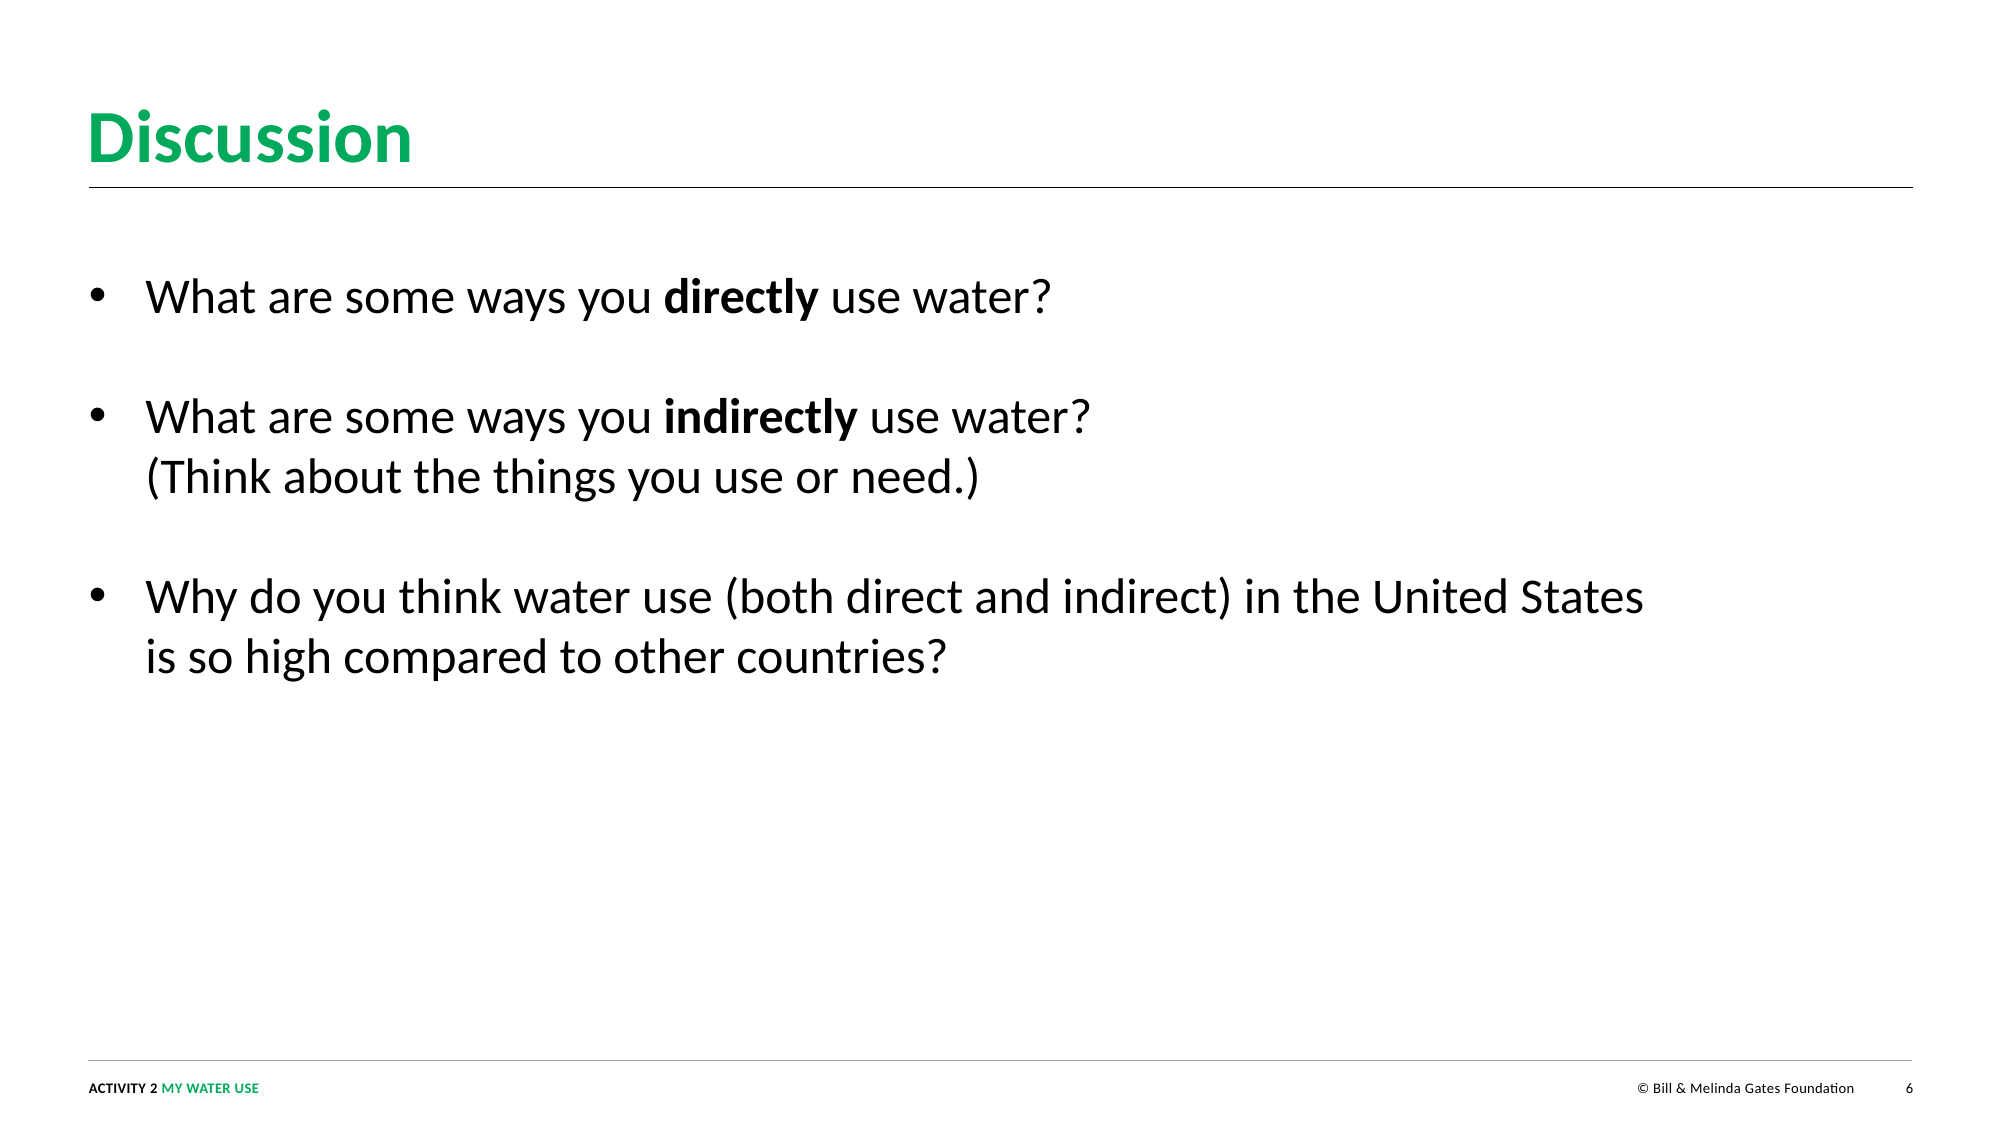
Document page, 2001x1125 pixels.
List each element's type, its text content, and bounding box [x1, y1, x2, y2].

title Discussion [87, 87, 1913, 148]
slide_number 6 [1871, 1078, 1913, 1097]
list What are some ways you directly use water? What are some ways you indirectly use water? (Think about the things you use or need.) Why do you think water use (both direct and indirect) in the United States is so high compared to other countries? [89, 256, 1913, 1019]
footer ACTIVITY 2 MY WATER USE [89, 1079, 765, 1097]
